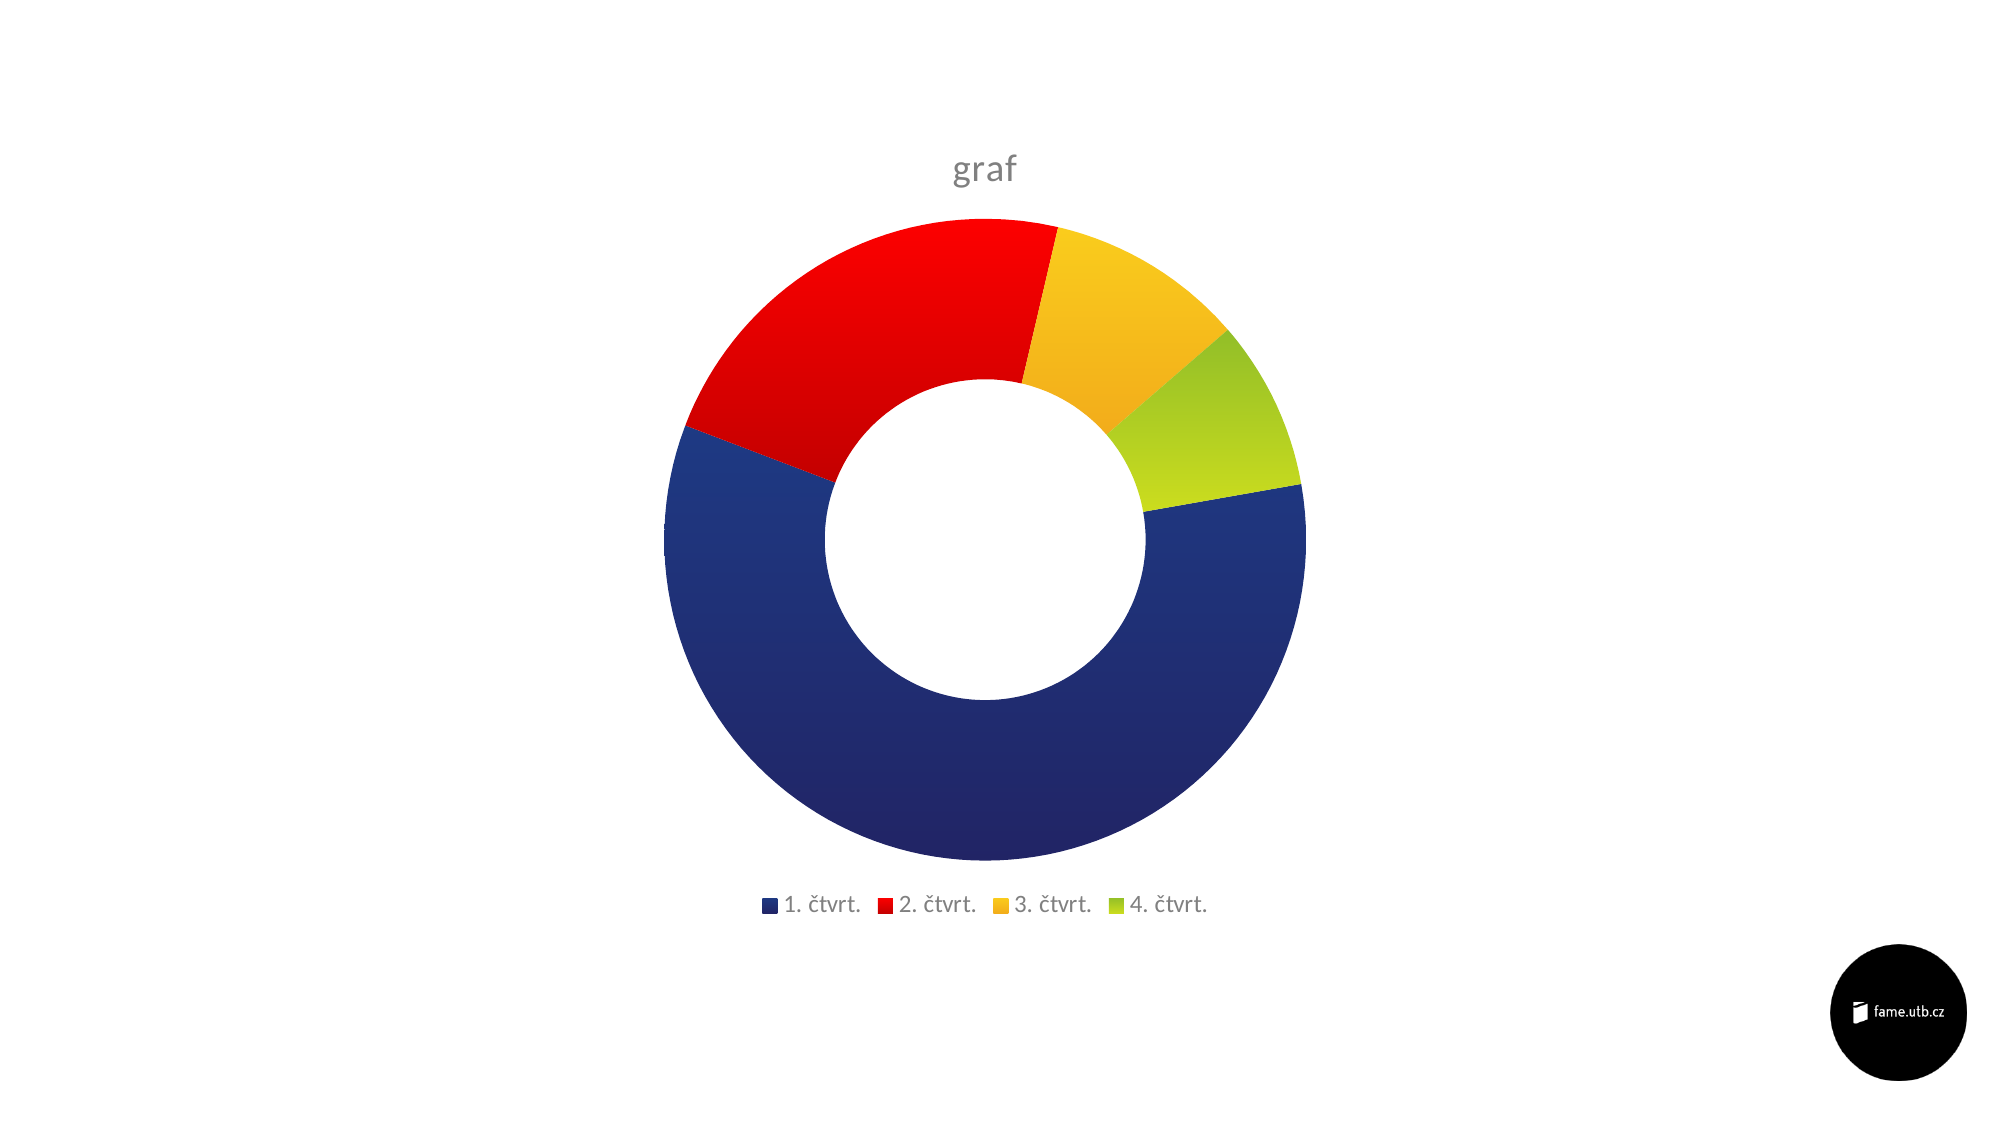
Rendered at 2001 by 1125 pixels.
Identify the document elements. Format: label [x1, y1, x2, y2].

chart [378, 116, 1592, 925]
picture [1830, 944, 1967, 1081]
